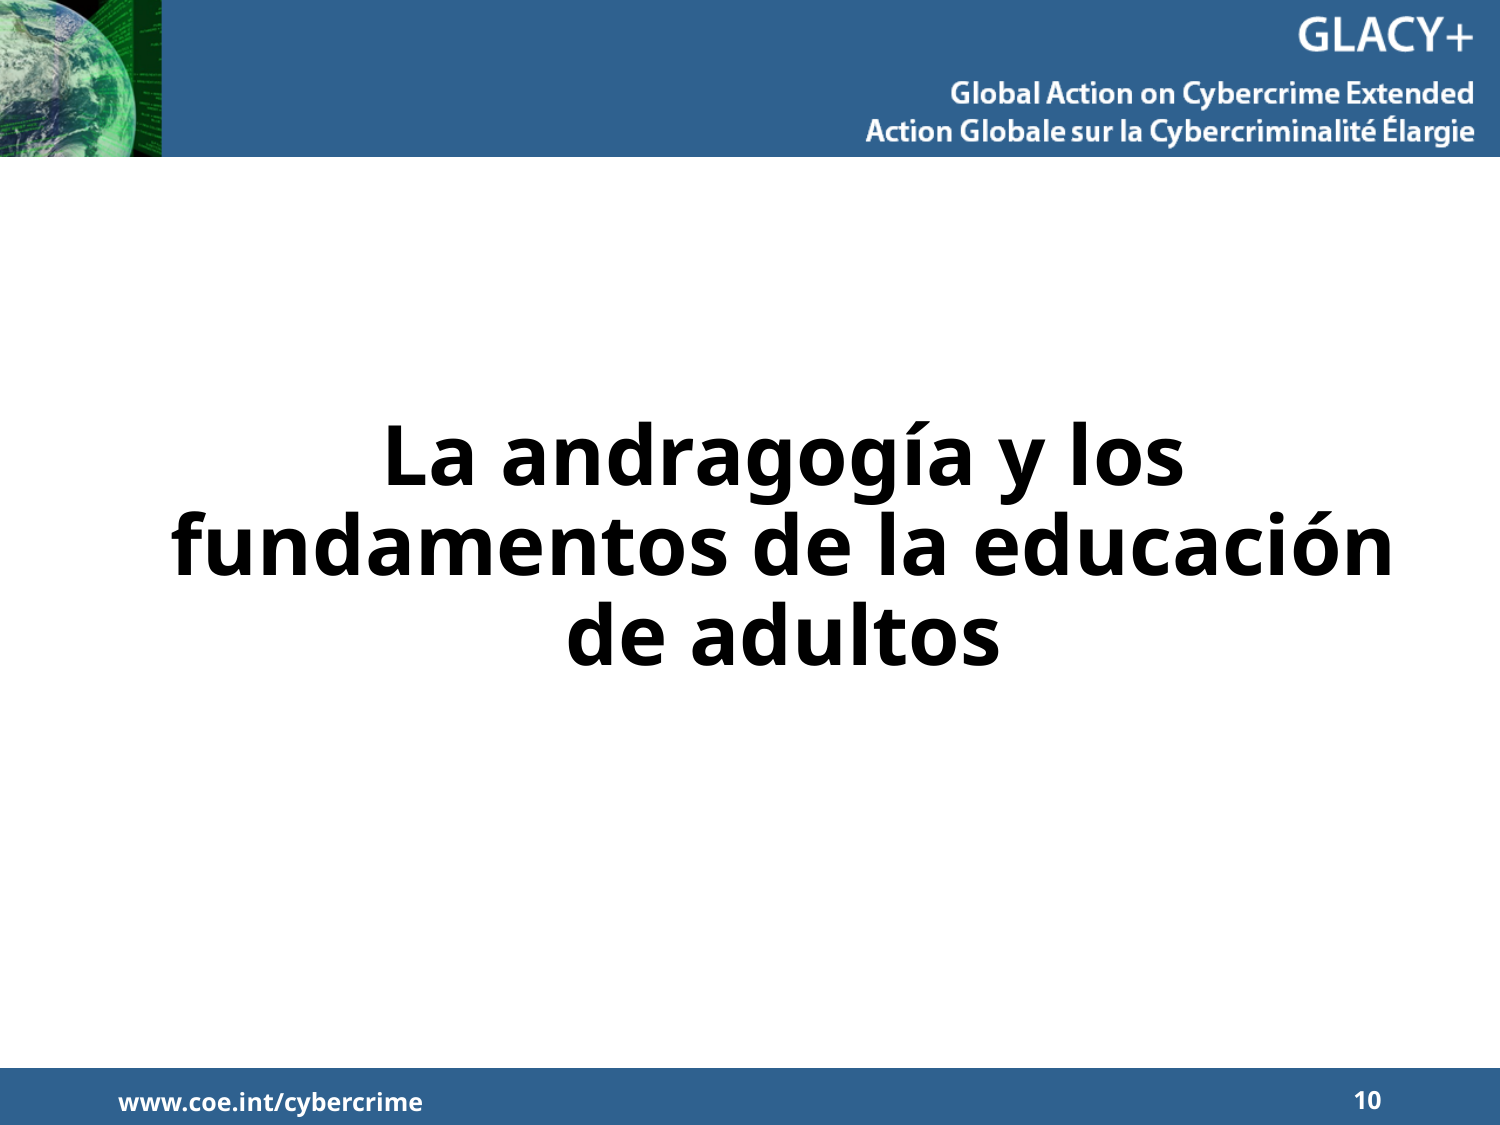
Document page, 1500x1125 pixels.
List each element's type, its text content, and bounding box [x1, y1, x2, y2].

picture [0, 0, 1500, 157]
slide_number www.coe.int/cybercrime [103, 1071, 491, 1125]
slide_number 10 [1059, 1071, 1397, 1125]
title La andragogía y los fundamentos de la educación de adultos [103, 379, 1465, 718]
